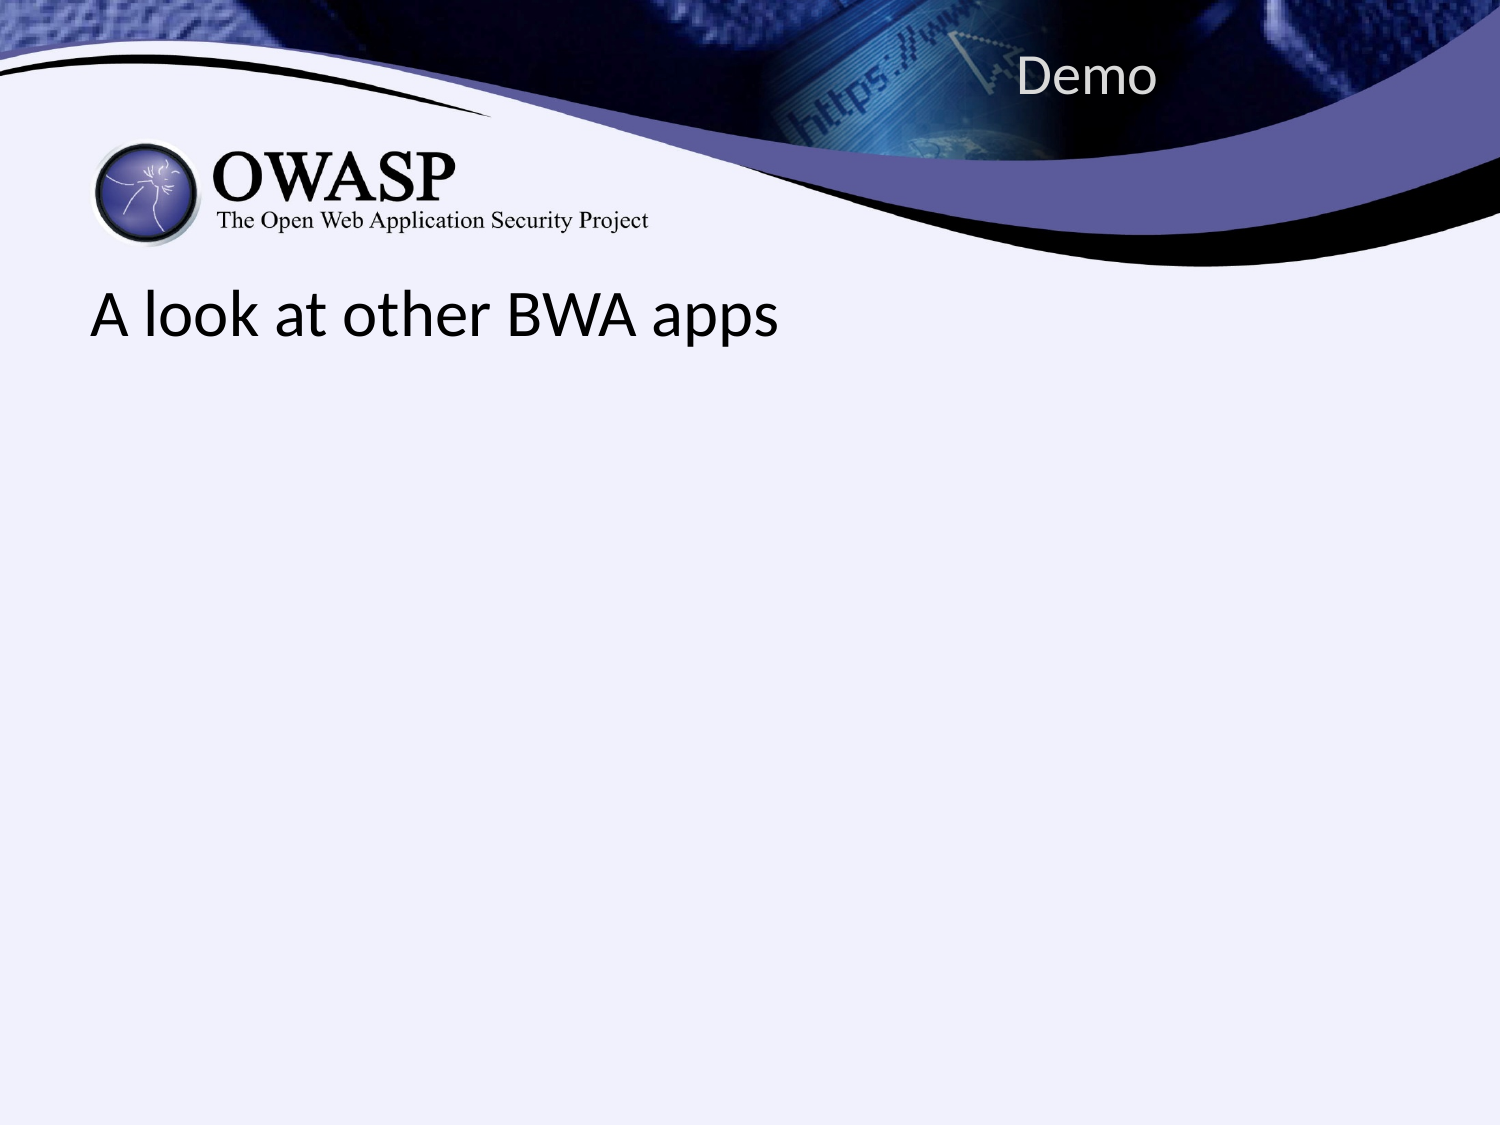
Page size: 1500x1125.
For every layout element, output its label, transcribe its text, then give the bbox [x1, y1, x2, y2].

list A look at other BWA apps [75, 262, 1425, 1005]
picture [0, 0, 1500, 1125]
title Demo [699, 12, 1475, 130]
